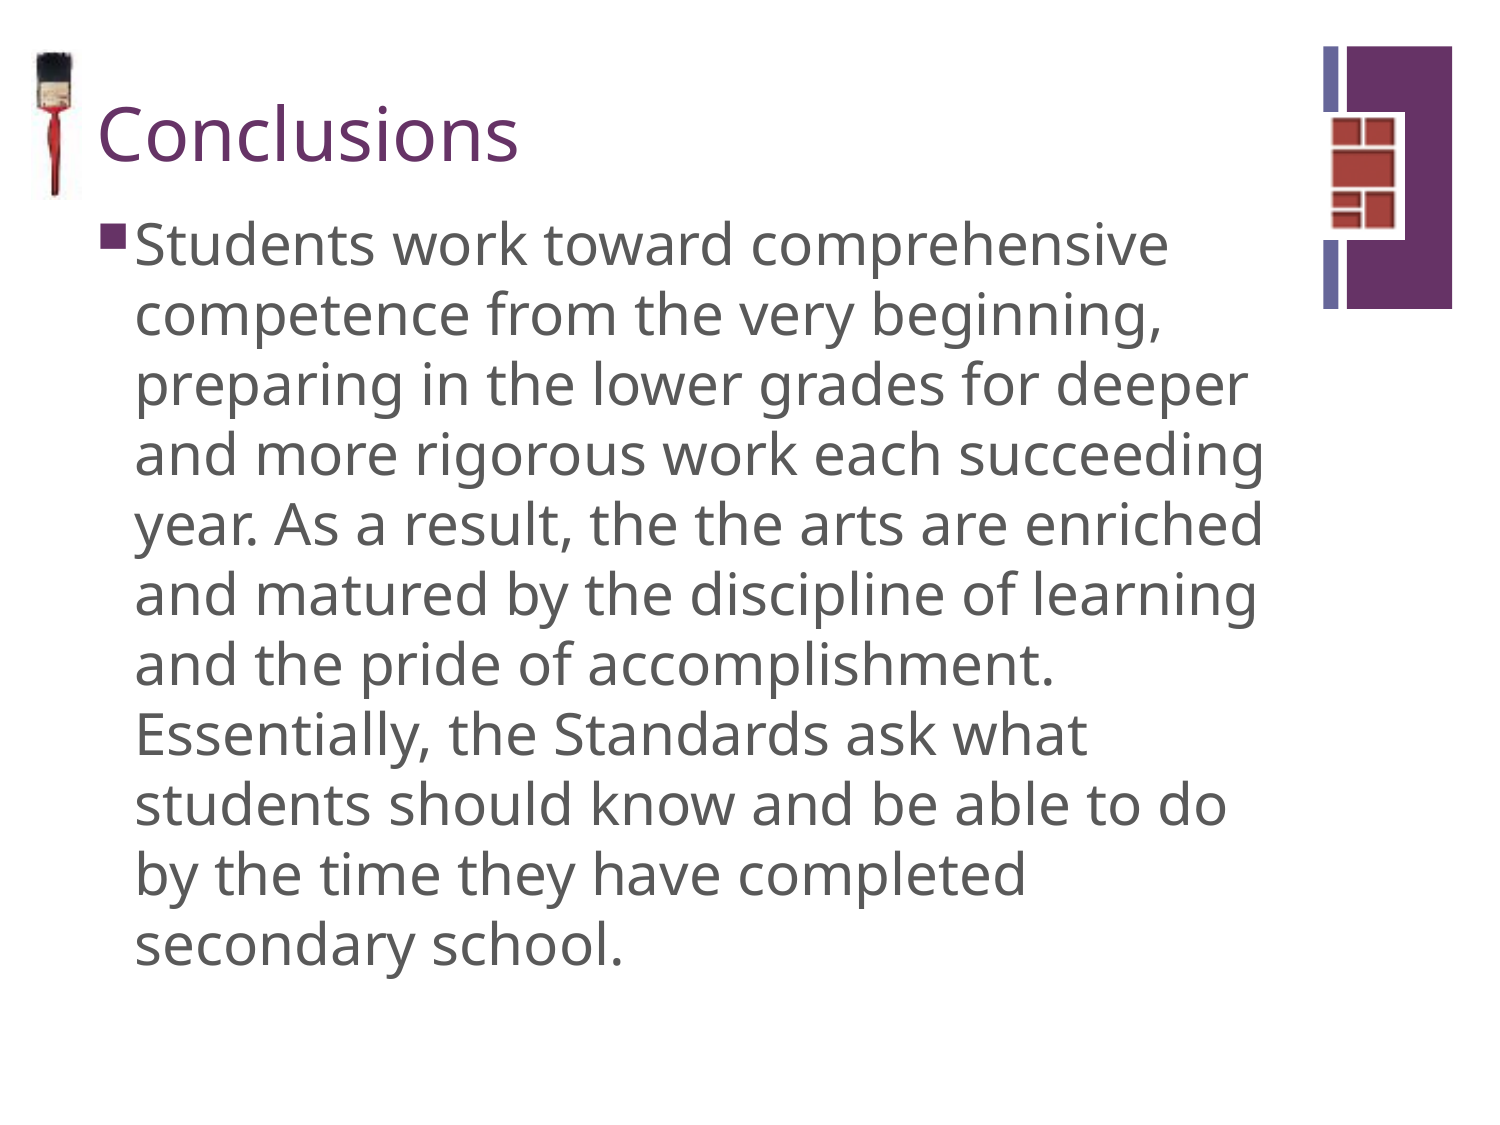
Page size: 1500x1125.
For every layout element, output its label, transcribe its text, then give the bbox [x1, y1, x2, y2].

title Conclusions [88, 79, 1322, 200]
list Students work toward comprehensive competence from the very beginning, preparing in the lower grades for deeper and more rigorous work each succeeding year. As a result, the the arts are enriched and matured by the discipline of learning and the pride of accomplishment. Essentially, the Standards ask what students should know and be able to do by the time they have completed secondary school. [81, 200, 1322, 1067]
picture [31, 49, 83, 201]
picture [1320, 111, 1406, 241]
